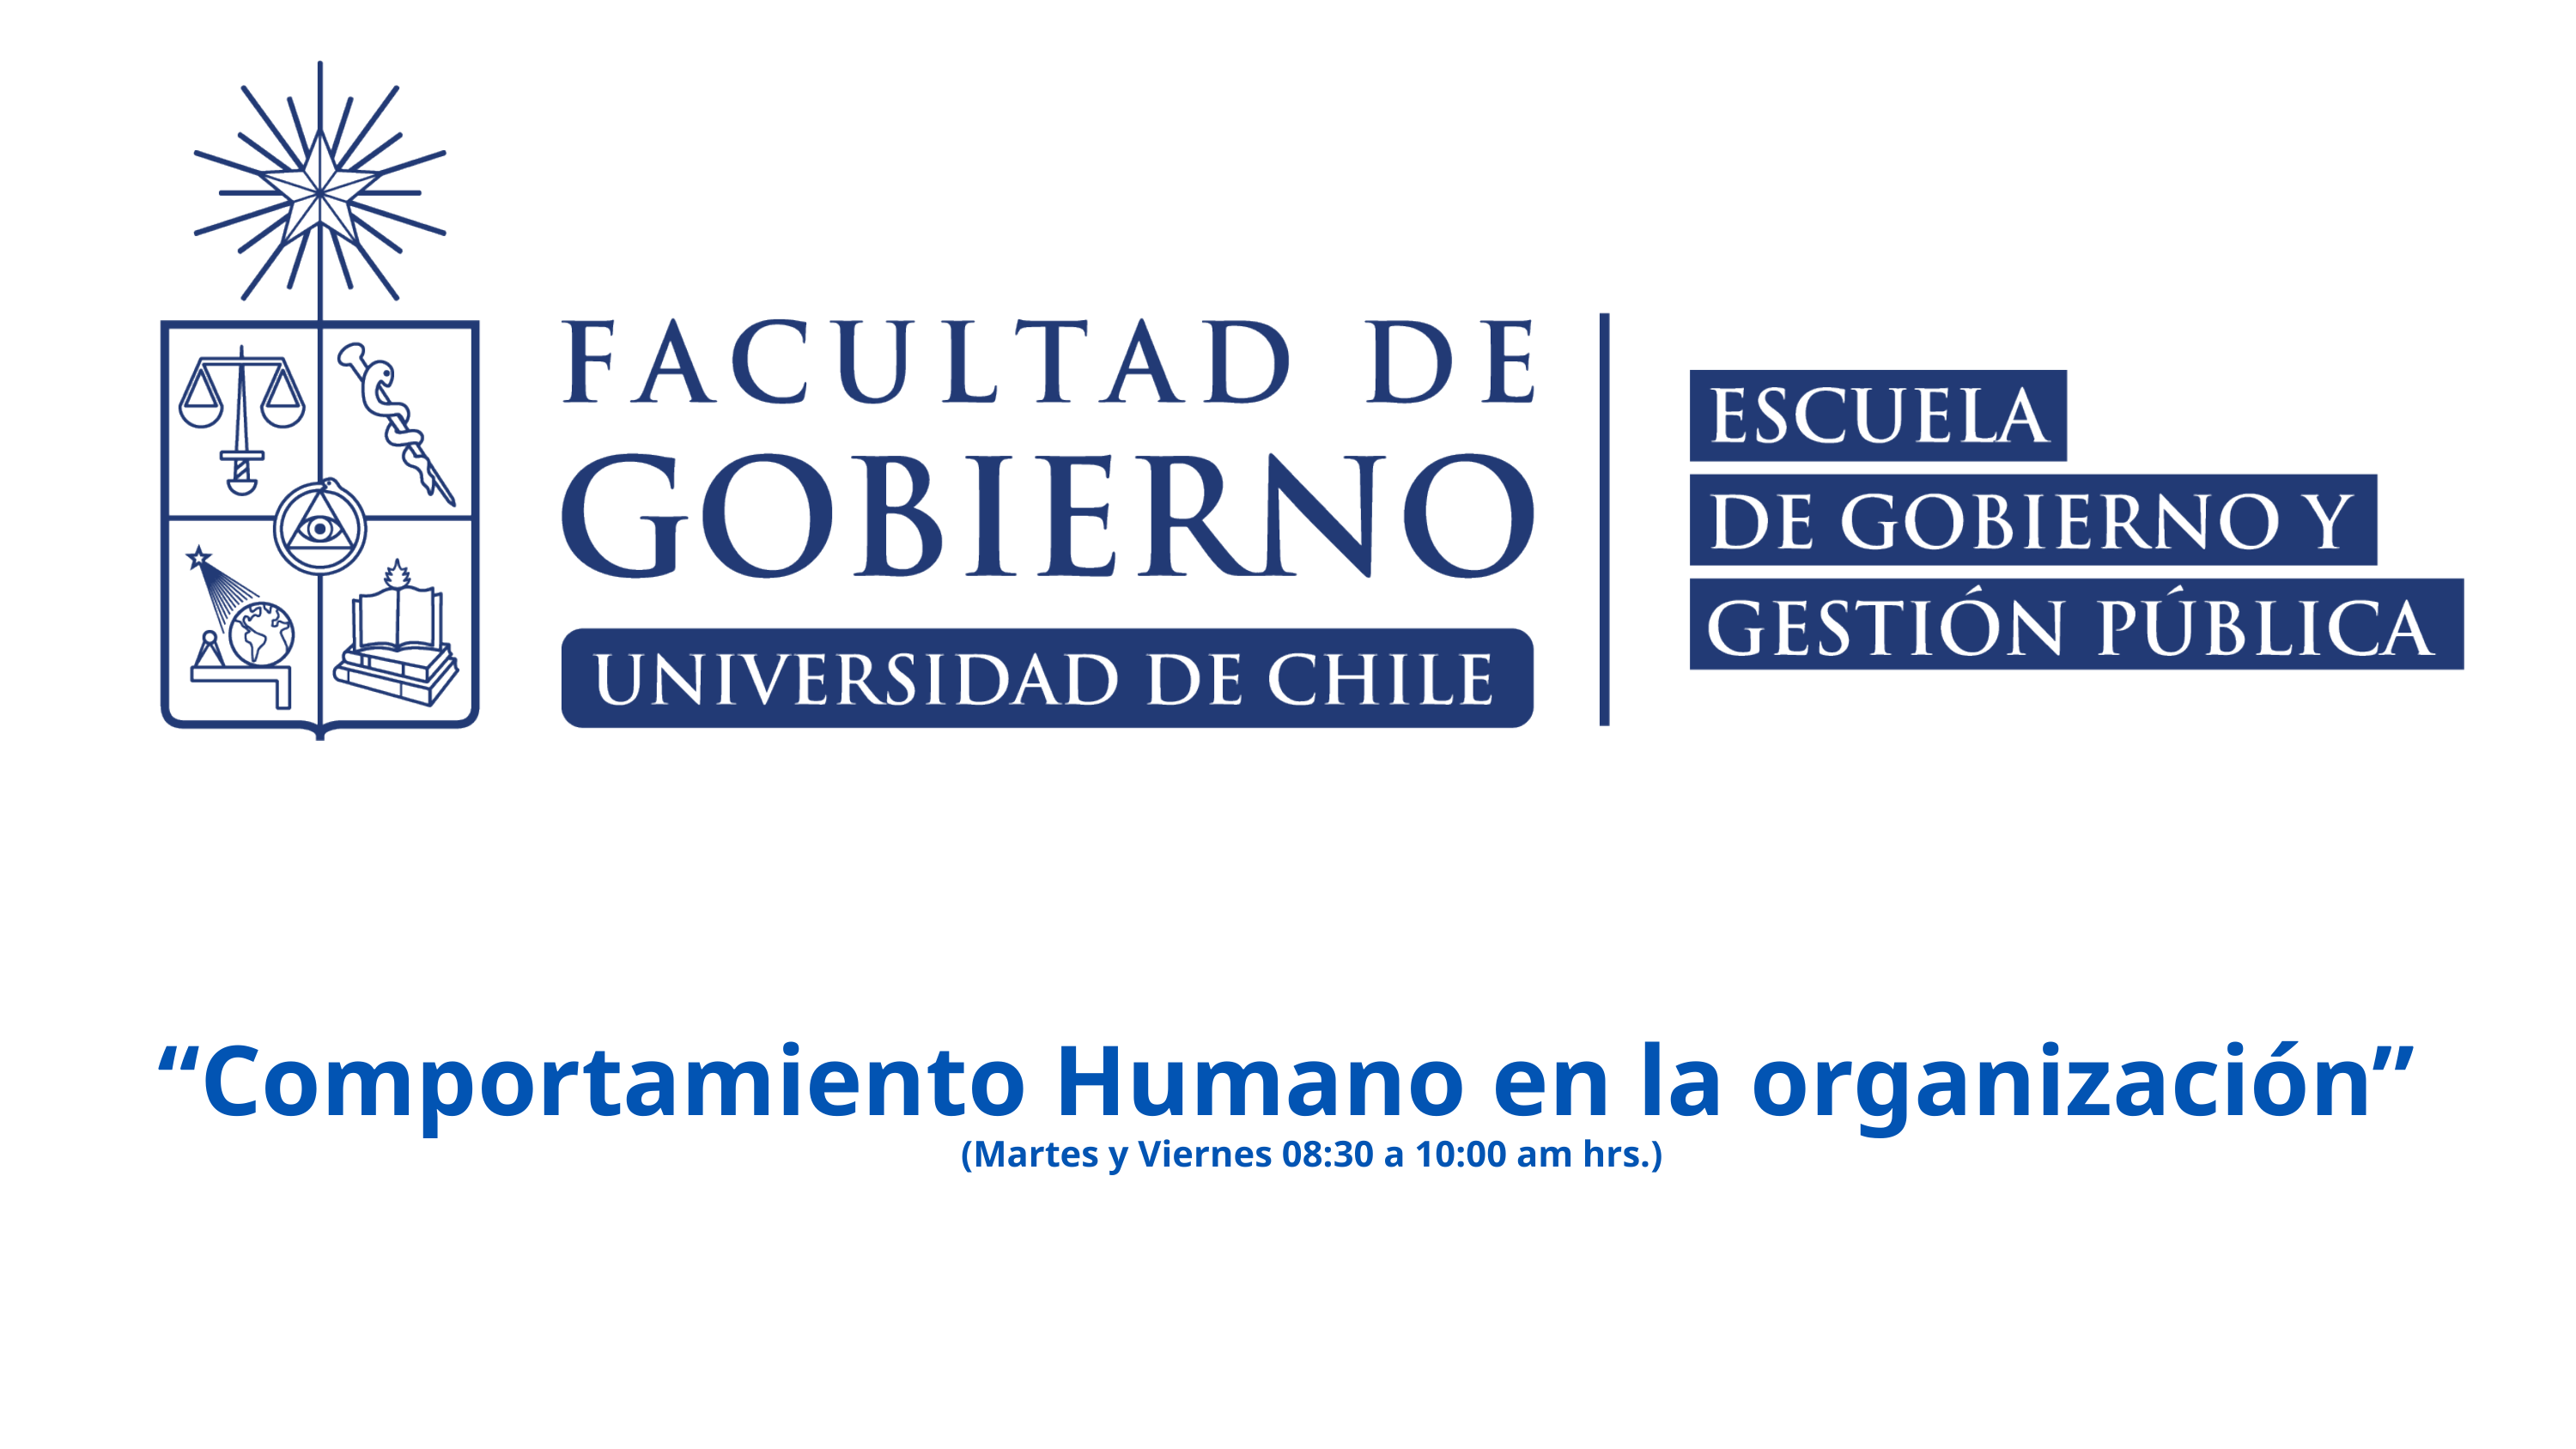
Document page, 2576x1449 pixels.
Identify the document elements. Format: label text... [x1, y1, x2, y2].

text_box “Comportamiento Humano en la organización” (Martes y Viernes 08:30 a 10:00 am hrs.) [39, 1025, 2576, 1182]
picture [160, 60, 2464, 741]
